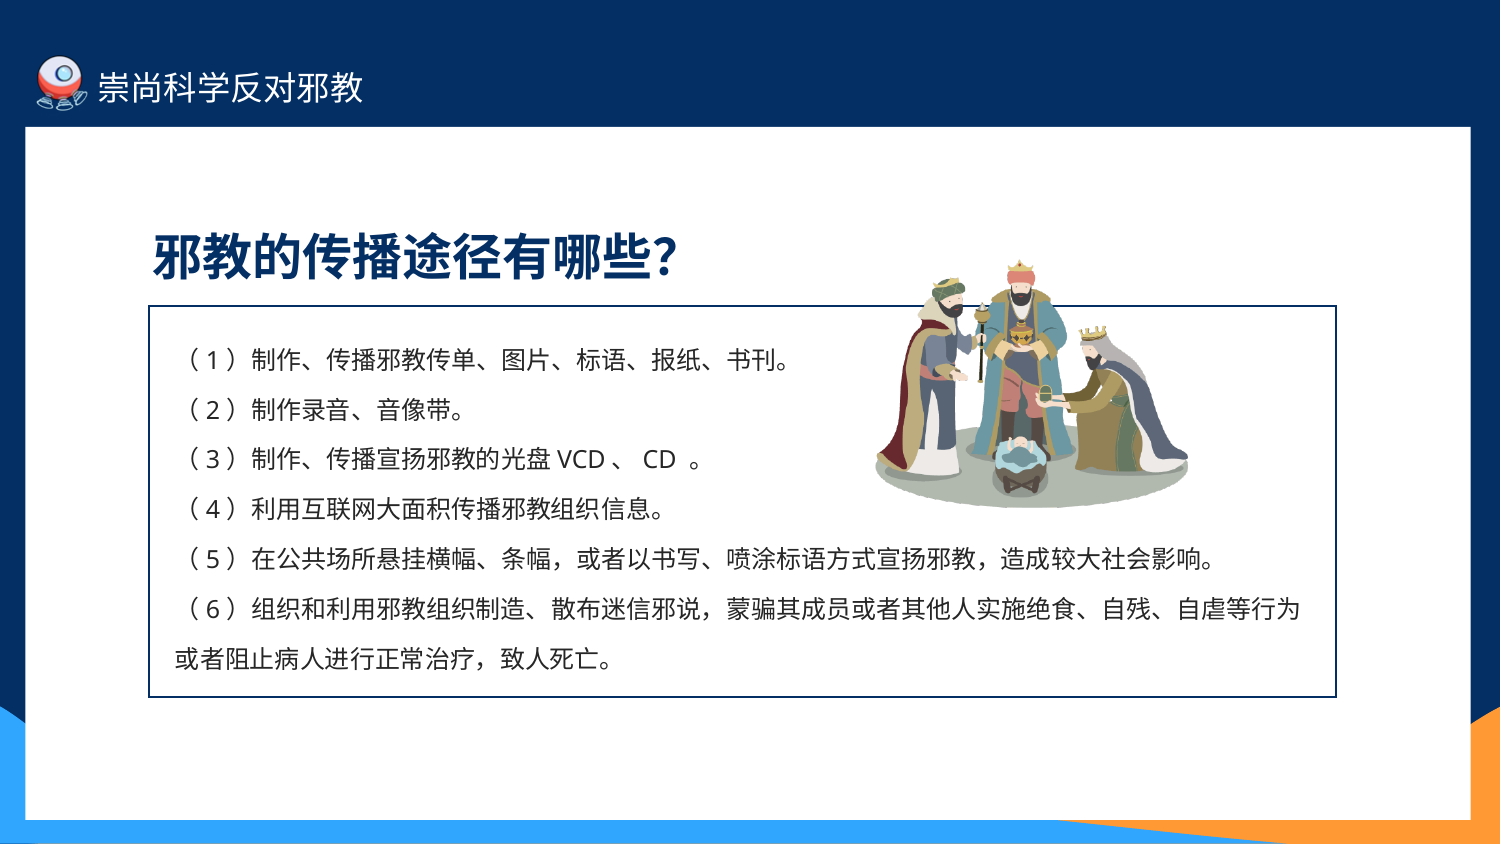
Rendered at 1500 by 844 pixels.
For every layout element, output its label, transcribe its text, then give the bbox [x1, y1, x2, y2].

picture [874, 259, 1188, 508]
picture [8, 42, 117, 119]
text_box 邪教的传播途径有哪些？ [137, 218, 699, 293]
text_box [148, 305, 1337, 698]
